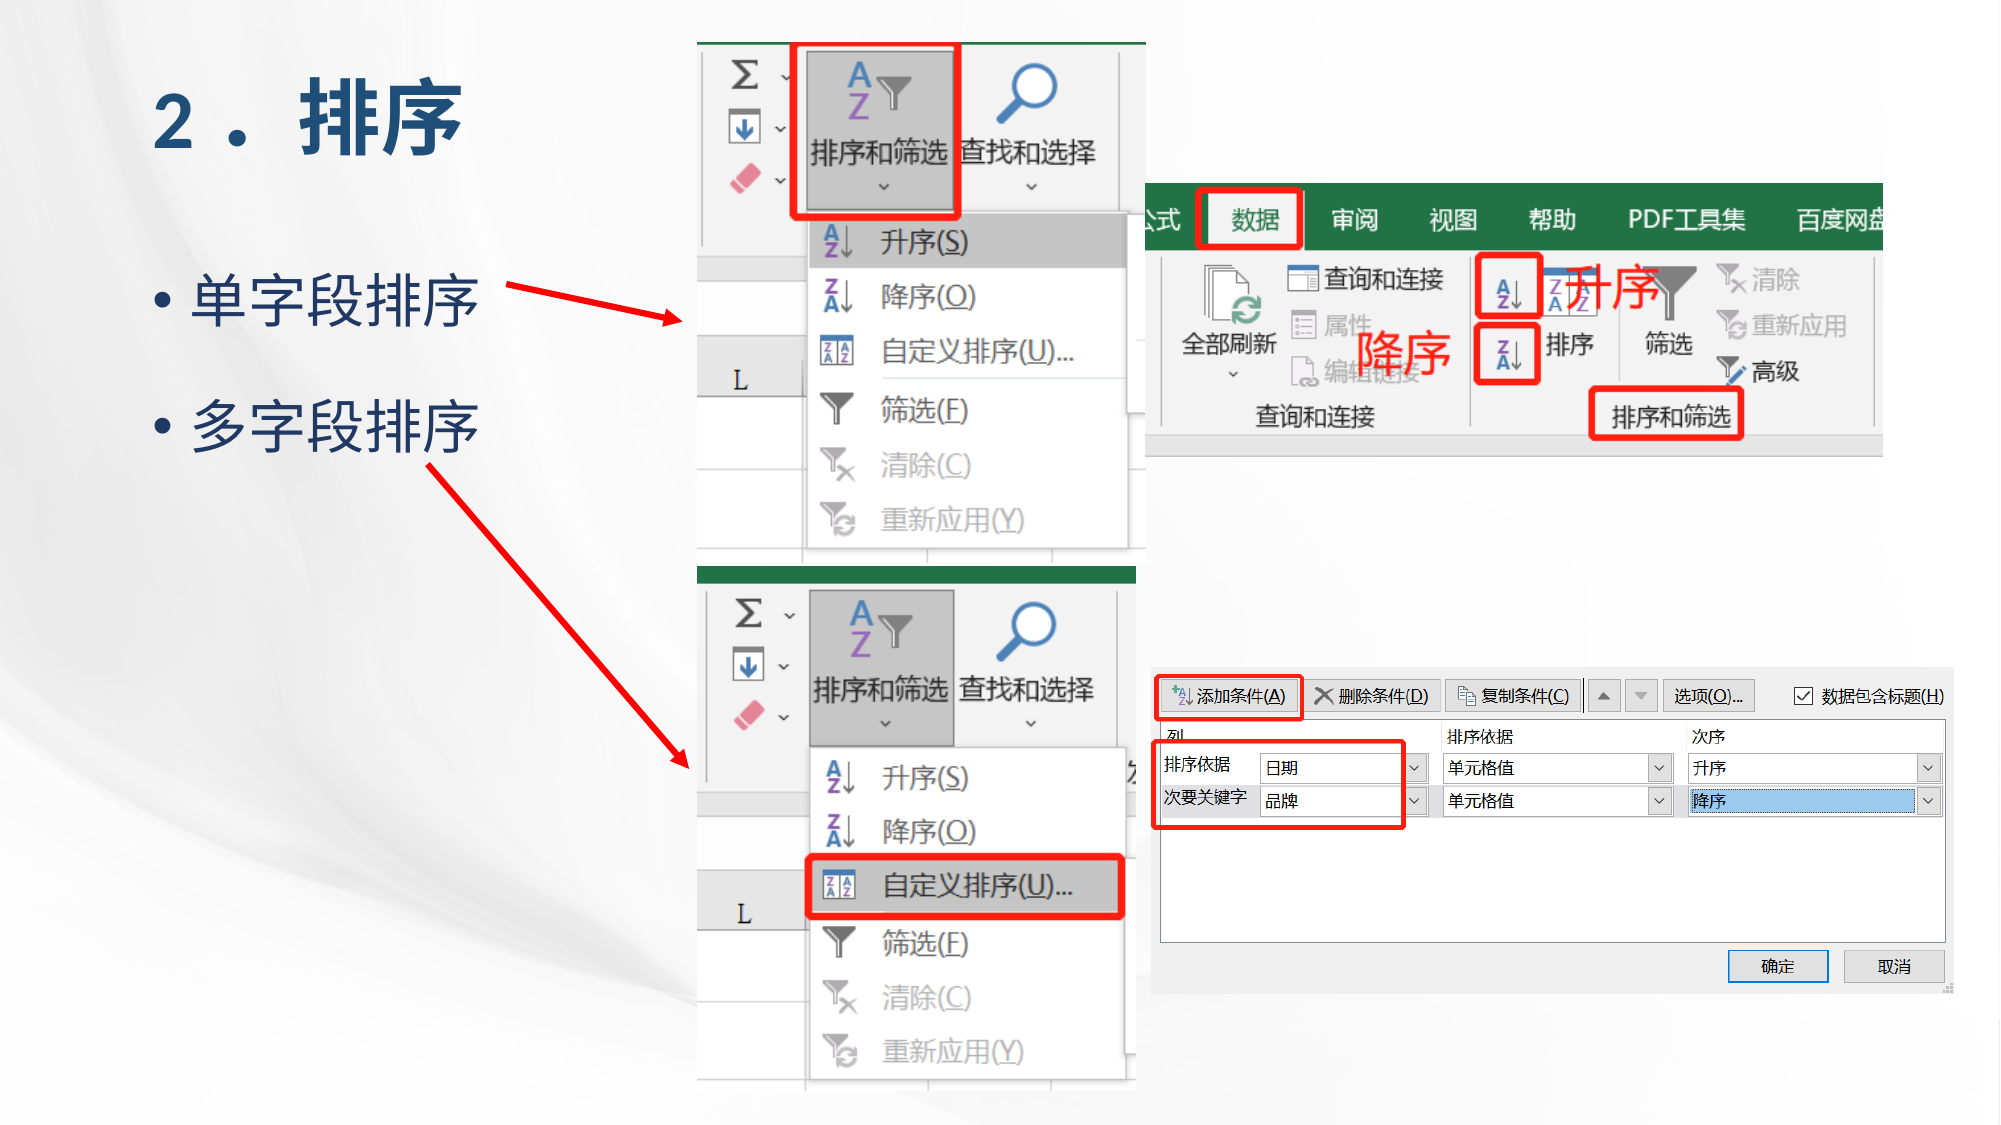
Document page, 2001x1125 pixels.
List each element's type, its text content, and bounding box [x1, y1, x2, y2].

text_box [697, 566, 1954, 1091]
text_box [506, 284, 683, 322]
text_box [697, 42, 1883, 563]
title 2．排序 [137, 59, 697, 184]
list 单字段排序 多字段排序 [137, 222, 1863, 1043]
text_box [427, 464, 690, 769]
